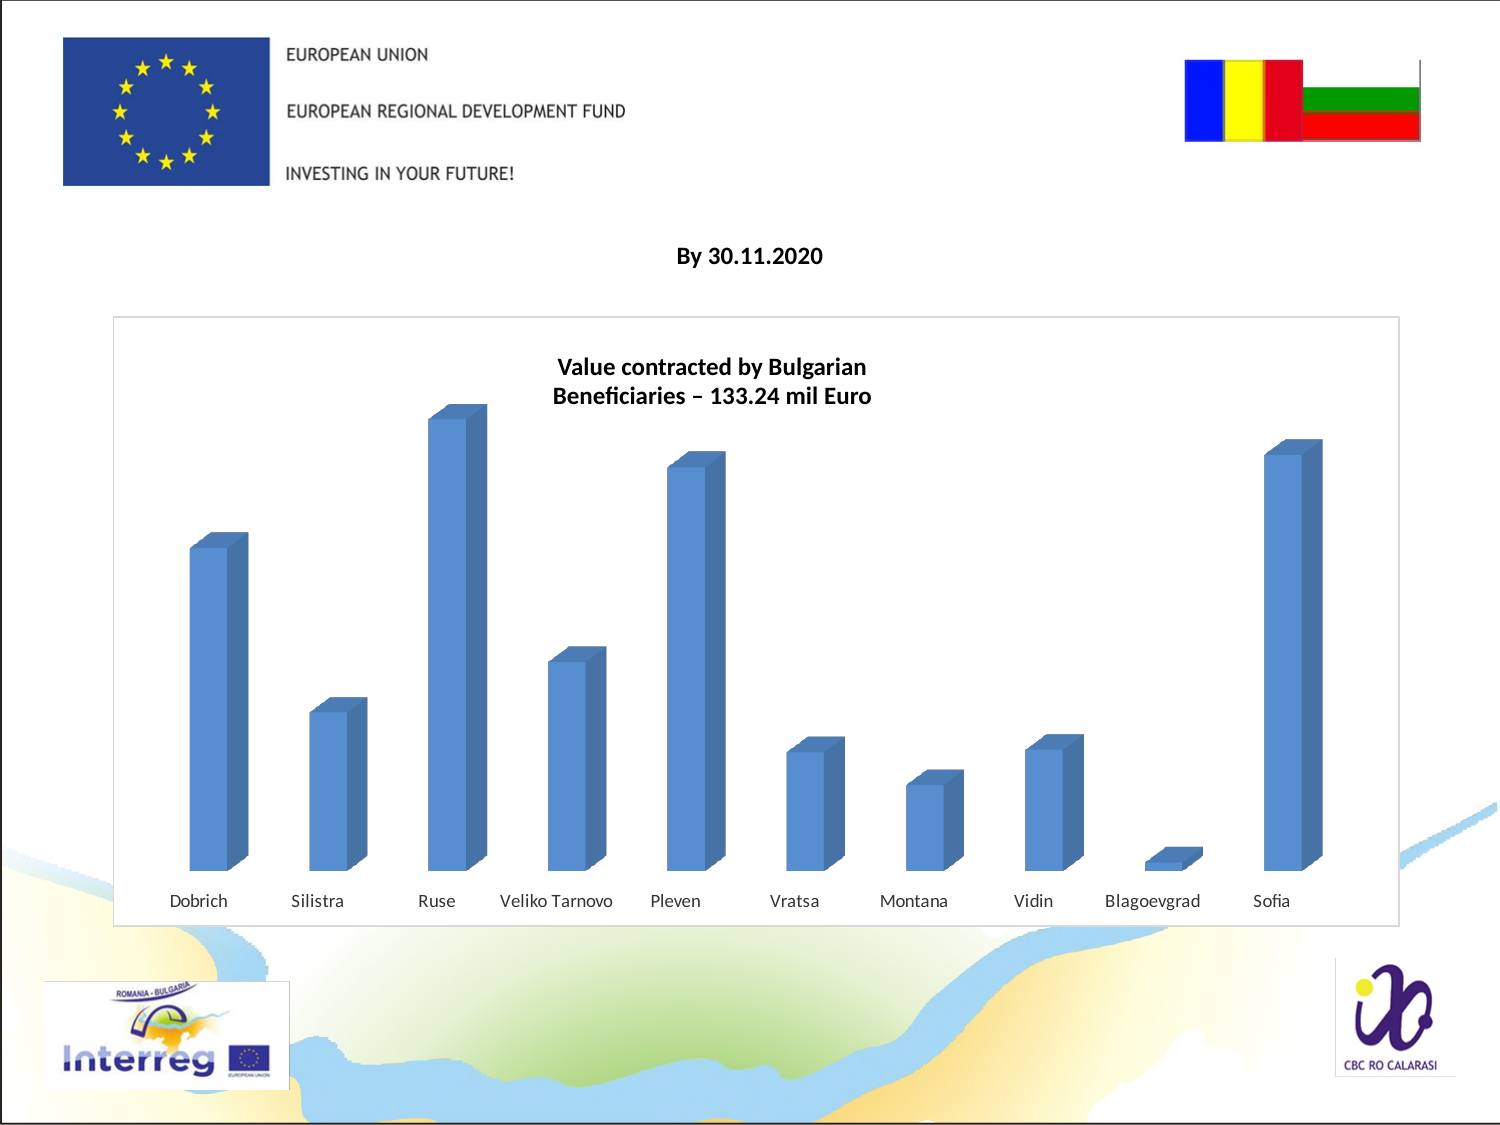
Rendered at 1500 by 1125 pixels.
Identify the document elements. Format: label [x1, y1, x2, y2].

picture [0, 0, 1500, 1125]
slide_number [575, 224, 925, 285]
chart [112, 316, 1401, 927]
